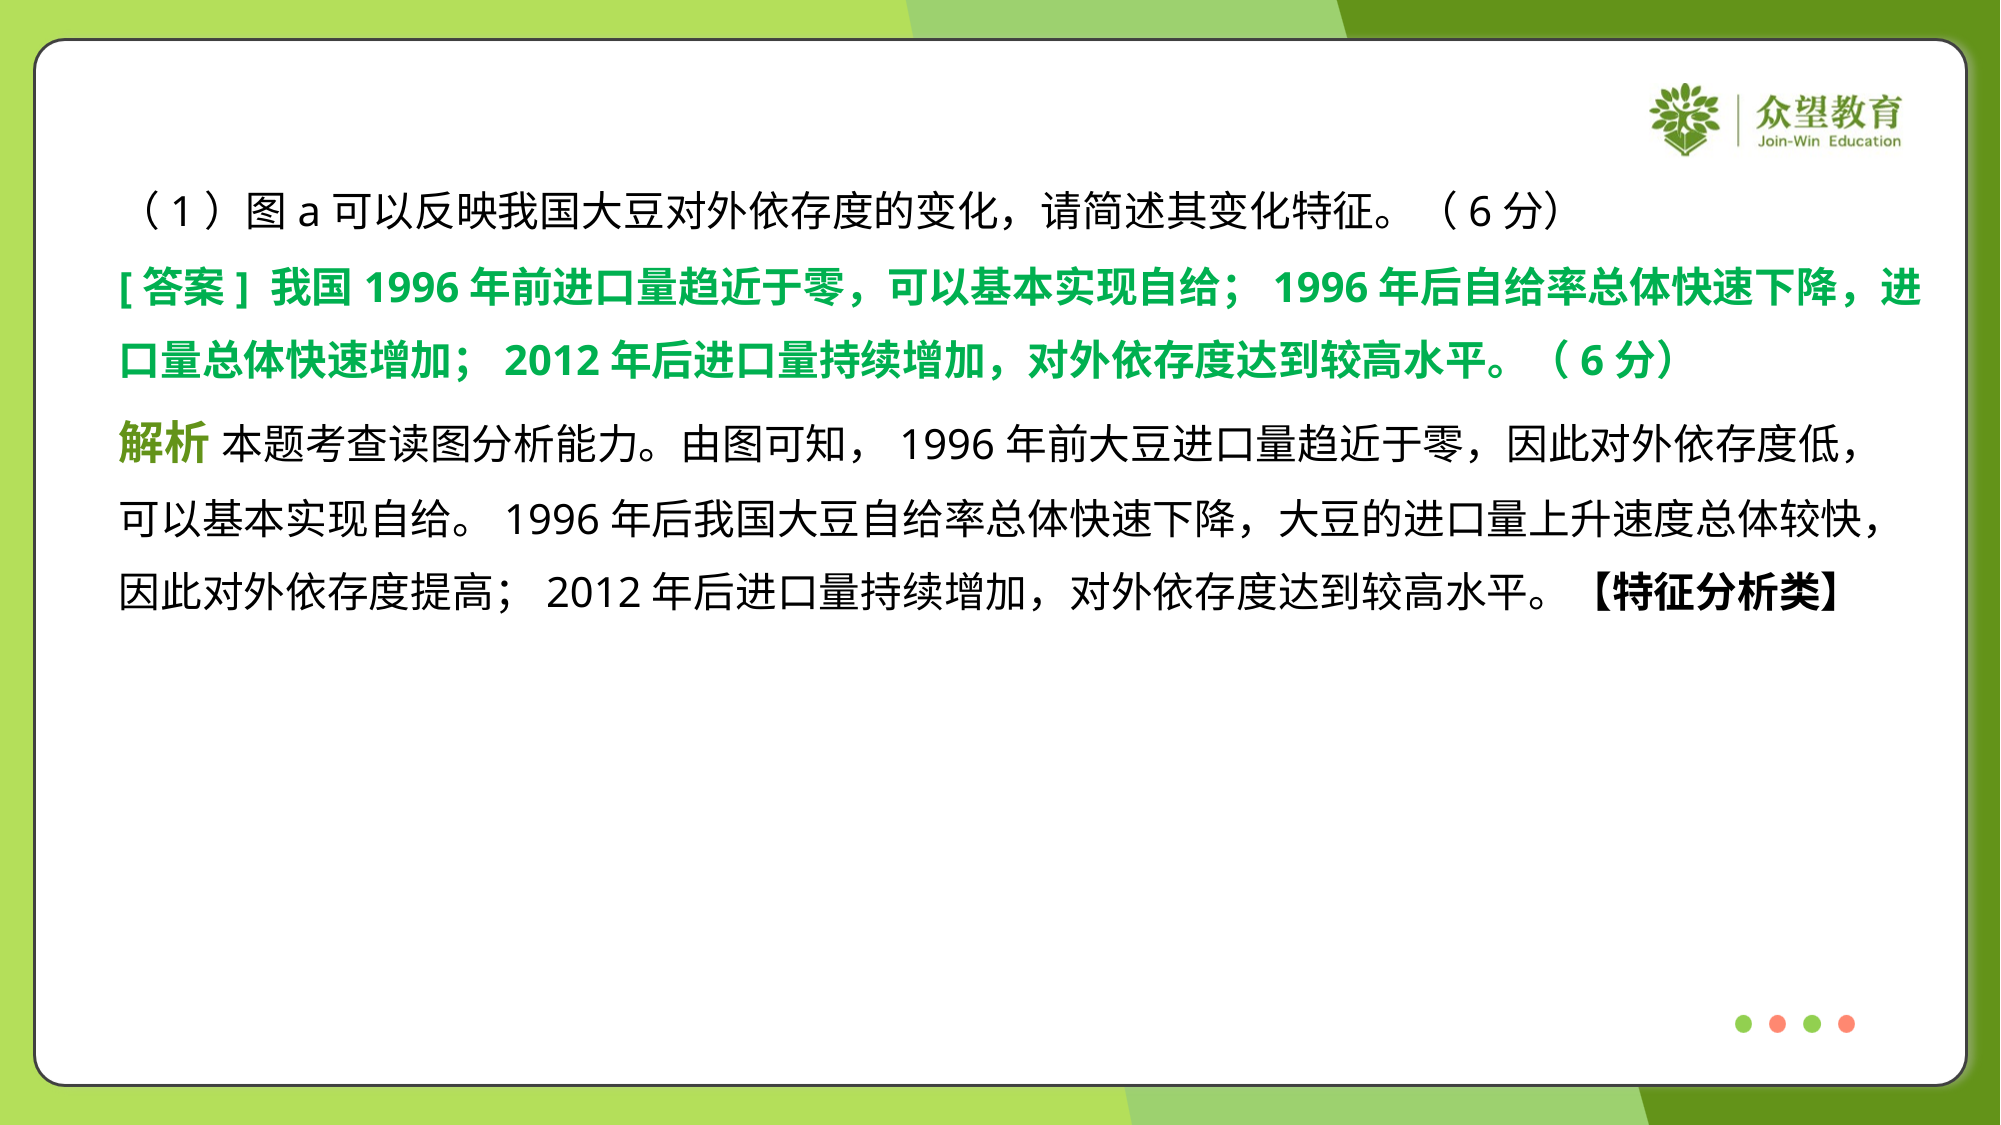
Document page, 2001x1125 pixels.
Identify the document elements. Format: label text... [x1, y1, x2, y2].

picture [0, 0, 2000, 1125]
text_box 解析 本题考查读图分析能力。由图可知，1996年前大豆进口量趋近于零，因此对外依存度低， 可以基本实现自给。1996年后我国大豆自给率总体快速下降，大豆的进口量上升速度总体较快， 因此对外依存度提高；2012年后进口量持续增加，对外依存度达到较高水平。【特征分析类】 [118, 391, 1883, 609]
text_box （1）图a可以反映我国大豆对外依存度的变化，请简述其变化特征。（6分） [118, 159, 1883, 227]
text_box [答案] 我国1996年前进口量趋近于零，可以基本实现自给；1996年后自给率总体快速下降，进 口量总体快速增加；2012年后进口量持续增加，对外依存度达到较高水平。（6分） [118, 235, 1883, 376]
